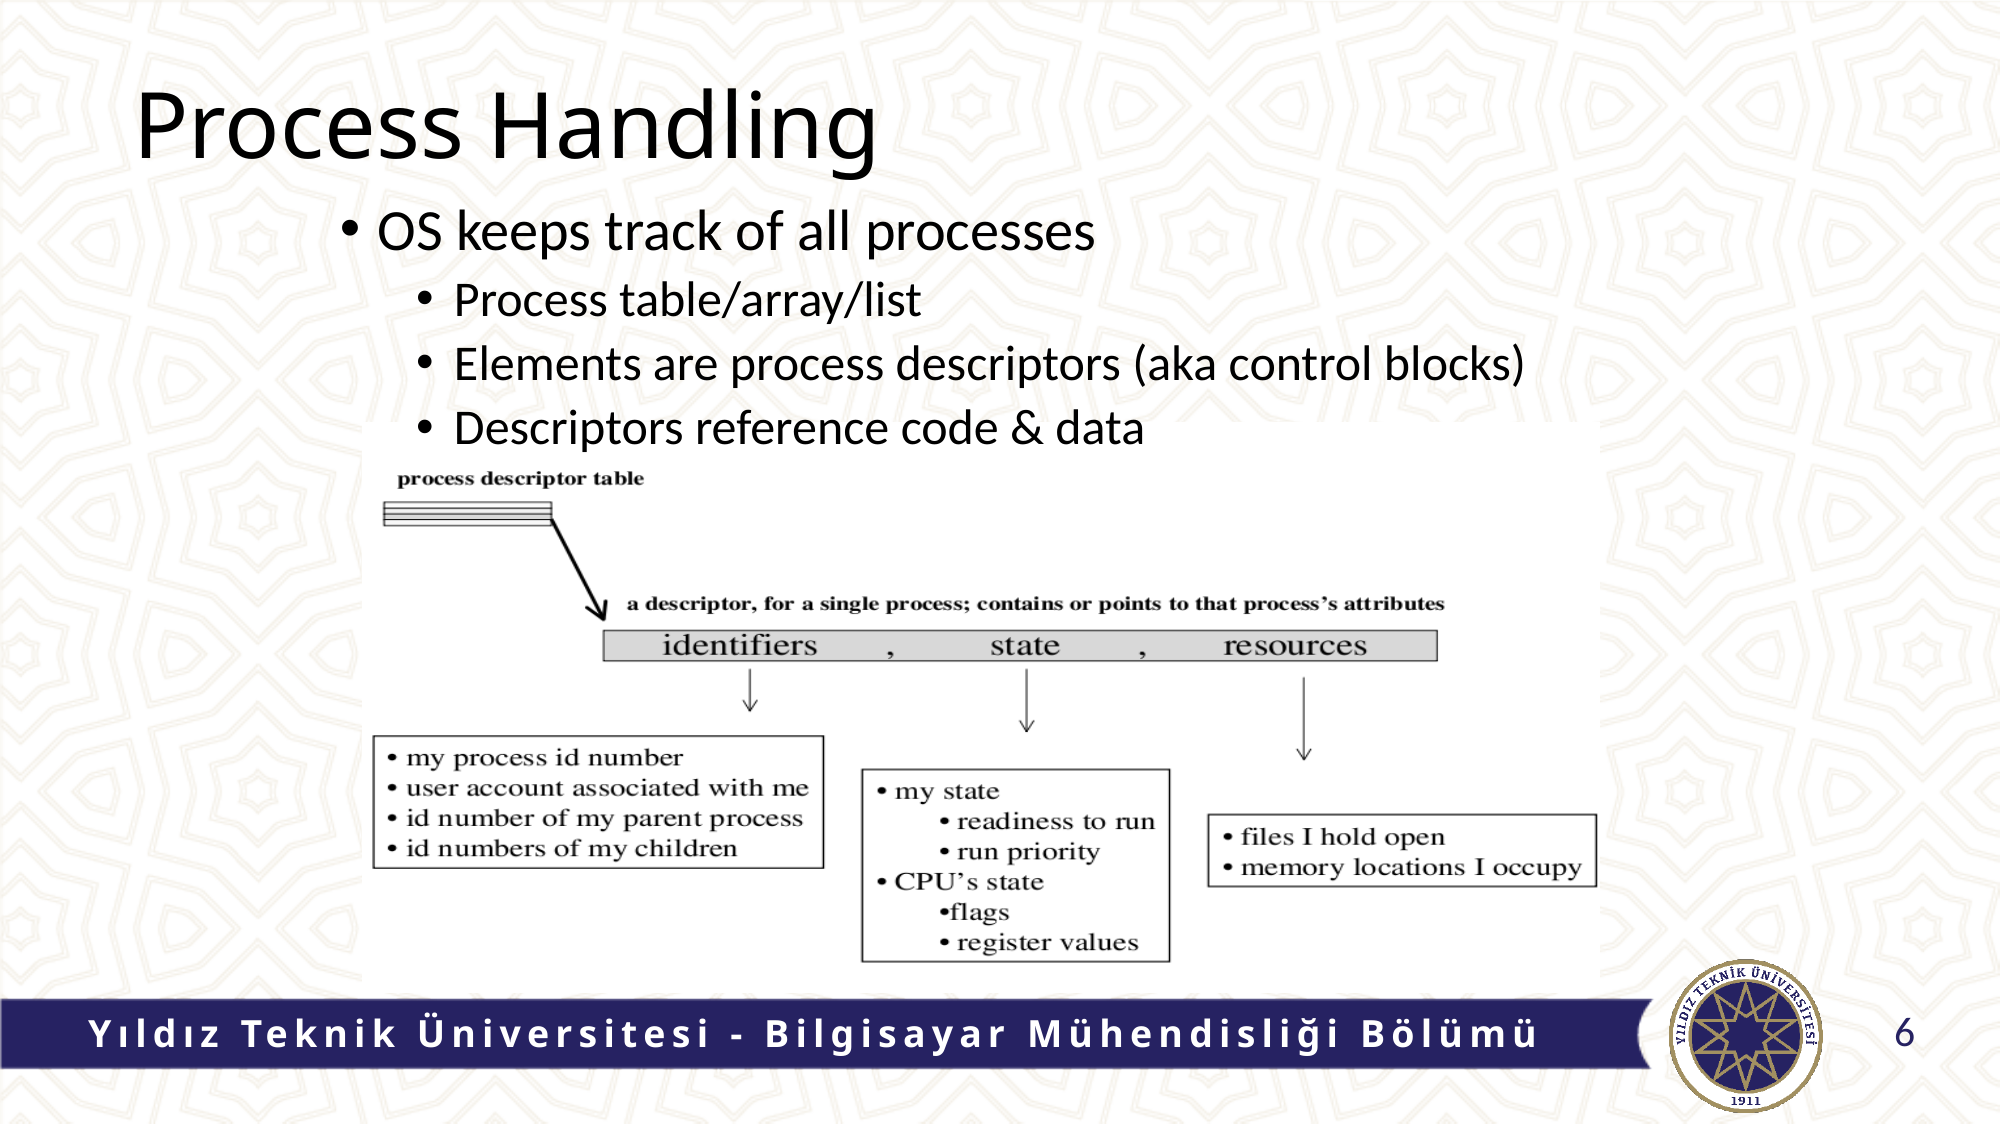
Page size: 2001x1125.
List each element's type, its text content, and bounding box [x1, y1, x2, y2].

text_box OS keeps track of all processes Process table/array/list Elements are process descriptors (aka control blocks) Descriptors reference code & data [324, 192, 1675, 493]
picture [0, 0, 2000, 1125]
text_box Process Handling [118, 19, 1844, 238]
text_box 6 [1827, 1000, 1983, 1060]
text_box Yıldız Teknik Üniversitesi - Bilgisayar Mühendisliği Bölümü [0, 997, 1627, 1069]
